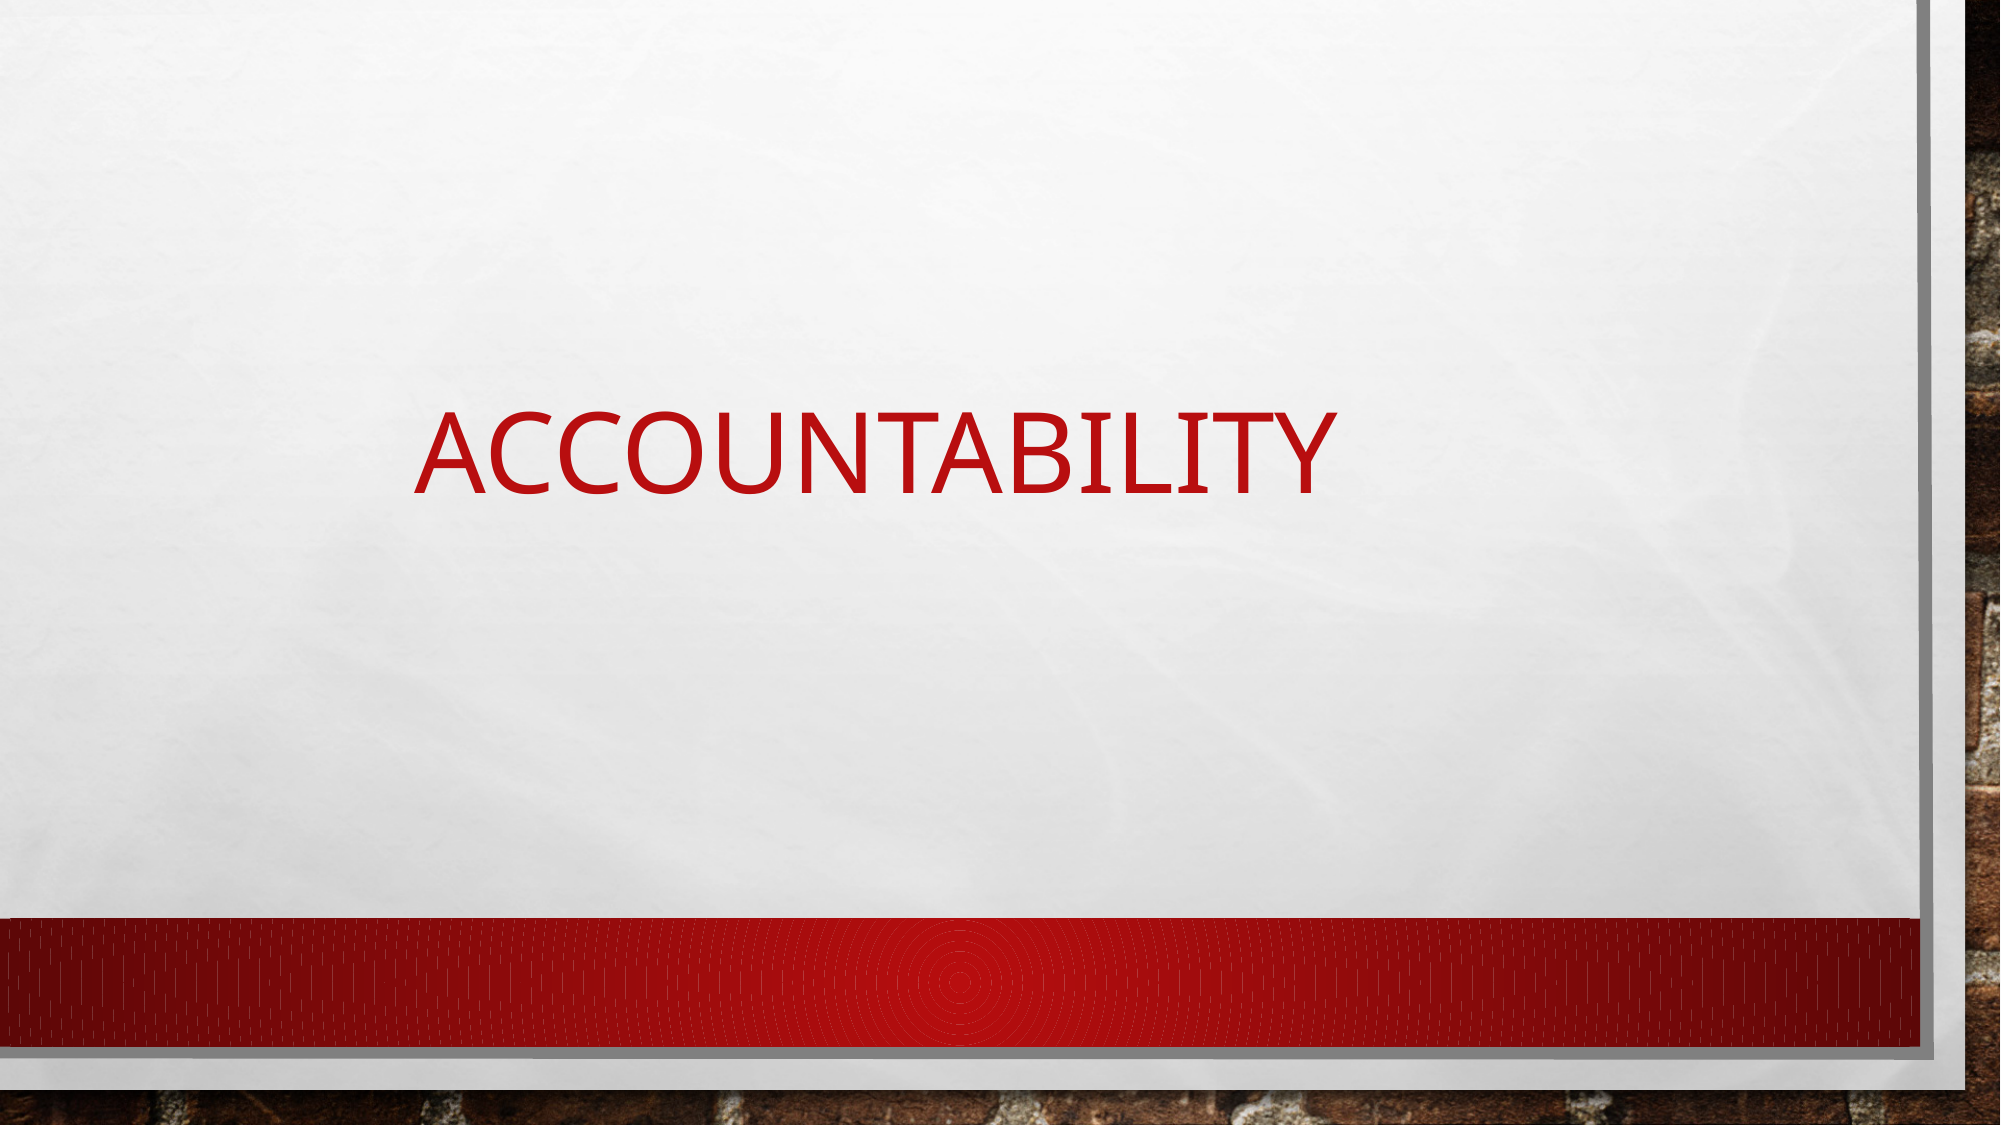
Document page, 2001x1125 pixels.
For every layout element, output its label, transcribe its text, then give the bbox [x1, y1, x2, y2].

picture [0, 0, 2000, 1125]
title Accountability [99, 363, 1806, 553]
